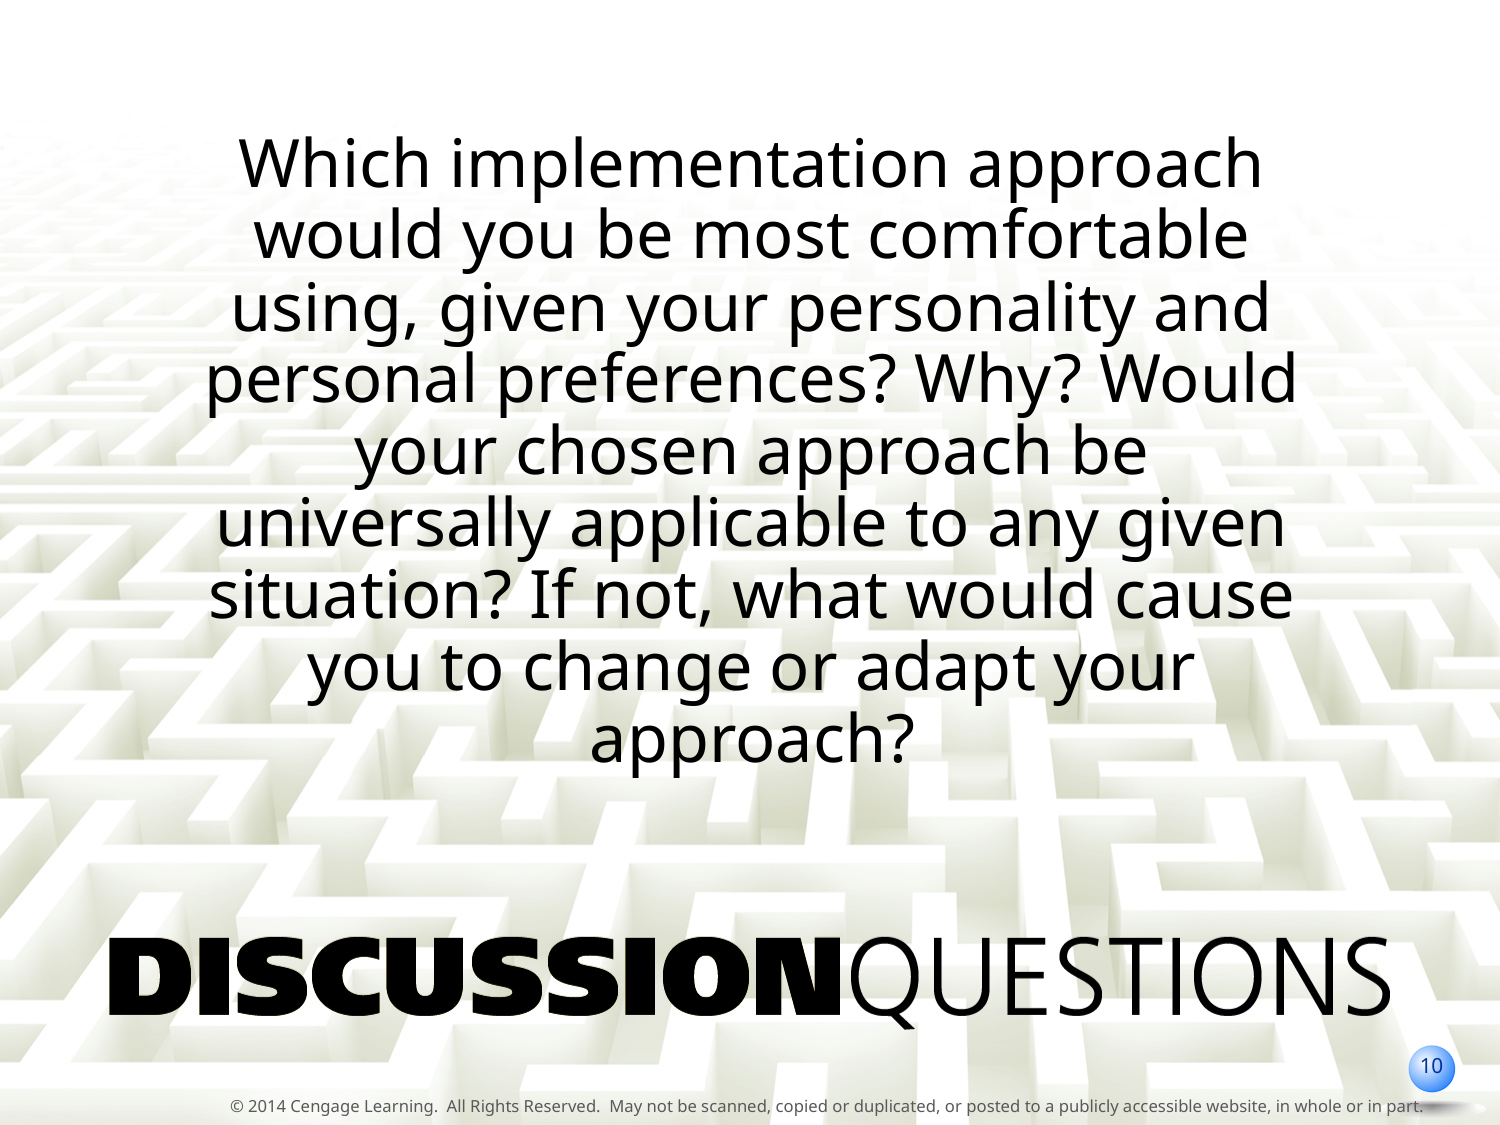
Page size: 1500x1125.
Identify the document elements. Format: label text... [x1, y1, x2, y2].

slide_number 10 [1386, 1037, 1478, 1097]
list Which implementation approach would you be most comfortable using, given your personality and personal preferences? Why? Would your chosen approach be universally applicable to any given situation? If not, what would cause you to change or adapt your approach? [169, 75, 1336, 831]
picture [0, 0, 1500, 1125]
